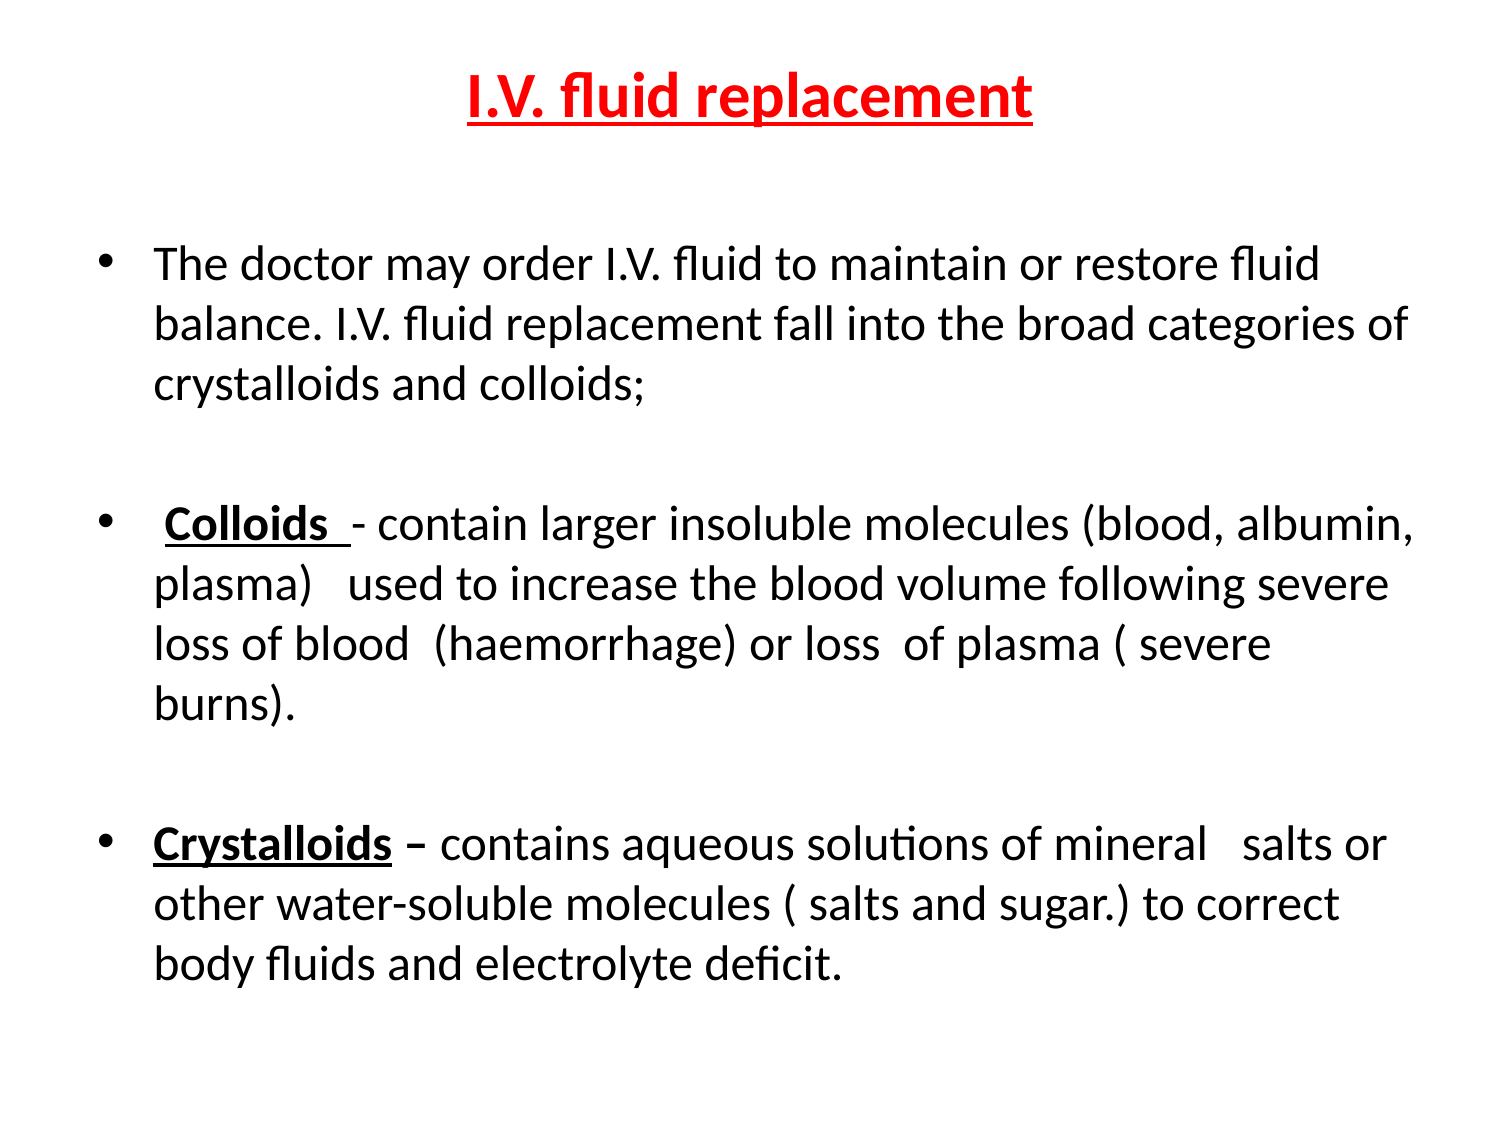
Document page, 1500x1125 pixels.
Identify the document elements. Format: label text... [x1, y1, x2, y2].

list The doctor may order I.V. fluid to maintain or restore fluid balance. I.V. fluid replacement fall into the broad categories of crystalloids and colloids; Colloids - contain larger insoluble molecules (blood, albumin, plasma) used to increase the blood volume following severe loss of blood (haemorrhage) or loss of plasma ( severe burns). Crystalloids – contains aqueous solutions of mineral salts or other water-soluble molecules ( salts and sugar.) to correct body fluids and electrolyte deficit. [82, 222, 1432, 966]
title I.V. fluid replacement [75, 45, 1425, 233]
